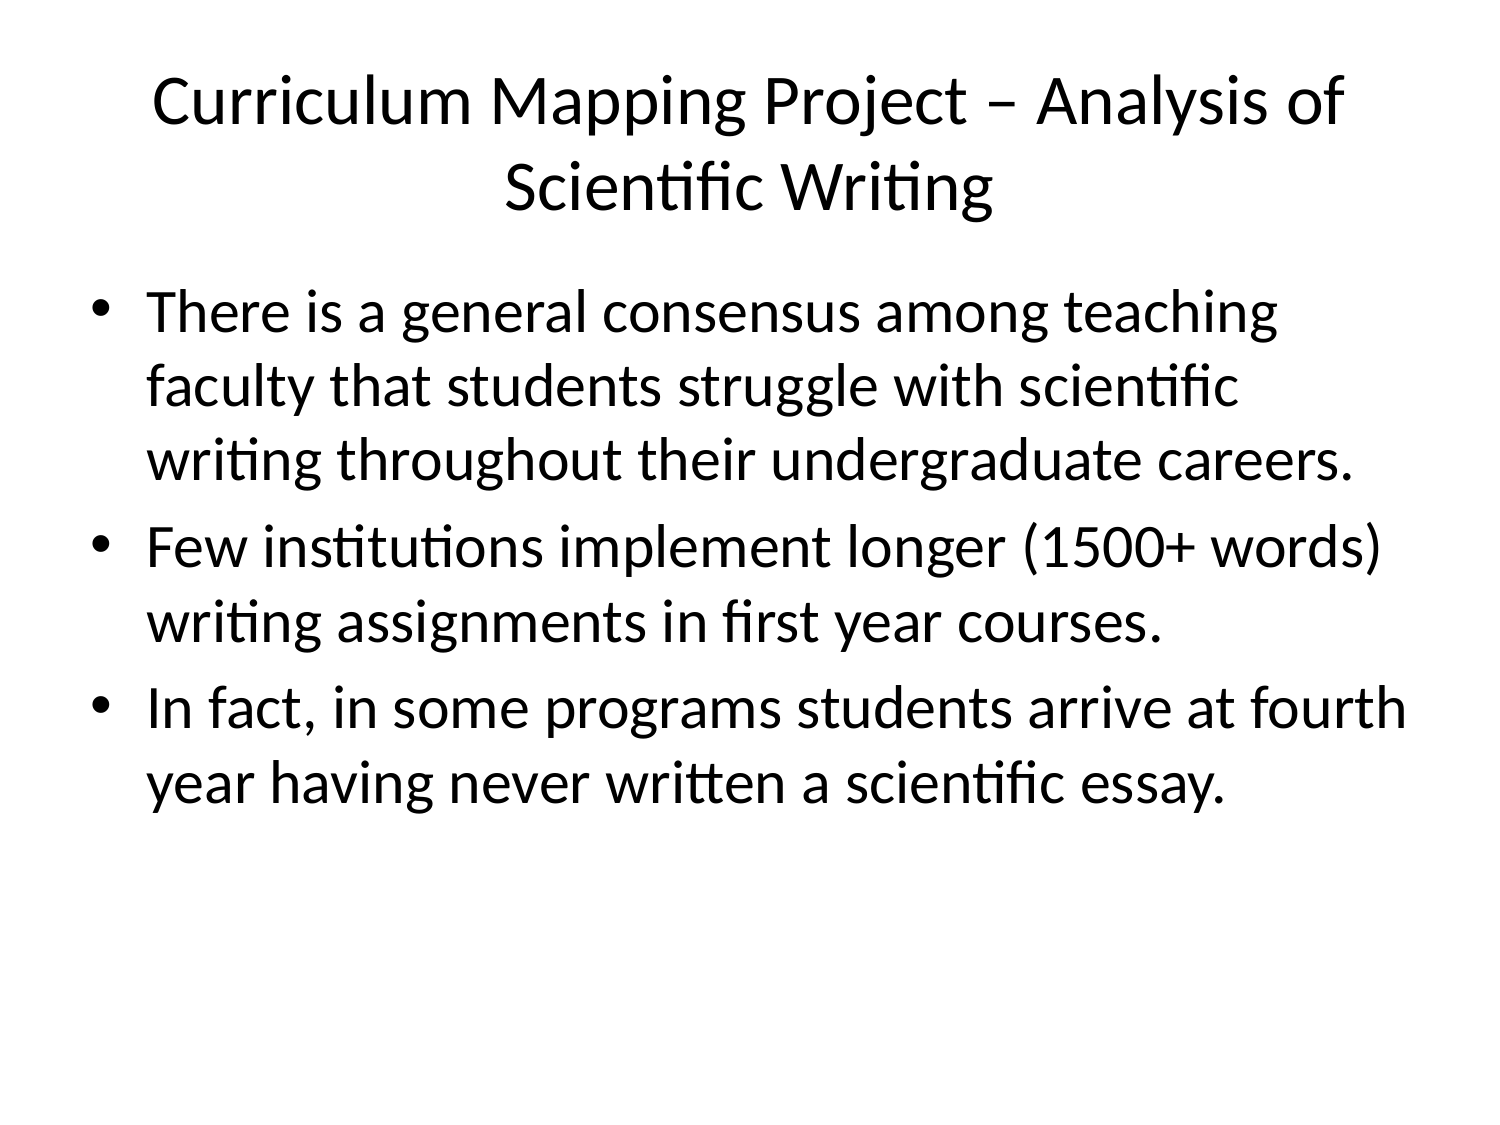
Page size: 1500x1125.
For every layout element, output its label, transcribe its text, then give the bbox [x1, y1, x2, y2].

title Curriculum Mapping Project – Analysis of Scientific Writing [75, 45, 1425, 233]
list There is a general consensus among teaching faculty that students struggle with scientific writing throughout their undergraduate careers. Few institutions implement longer (1500+ words) writing assignments in first year courses. In fact, in some programs students arrive at fourth year having never written a scientific essay. [75, 262, 1425, 1005]
